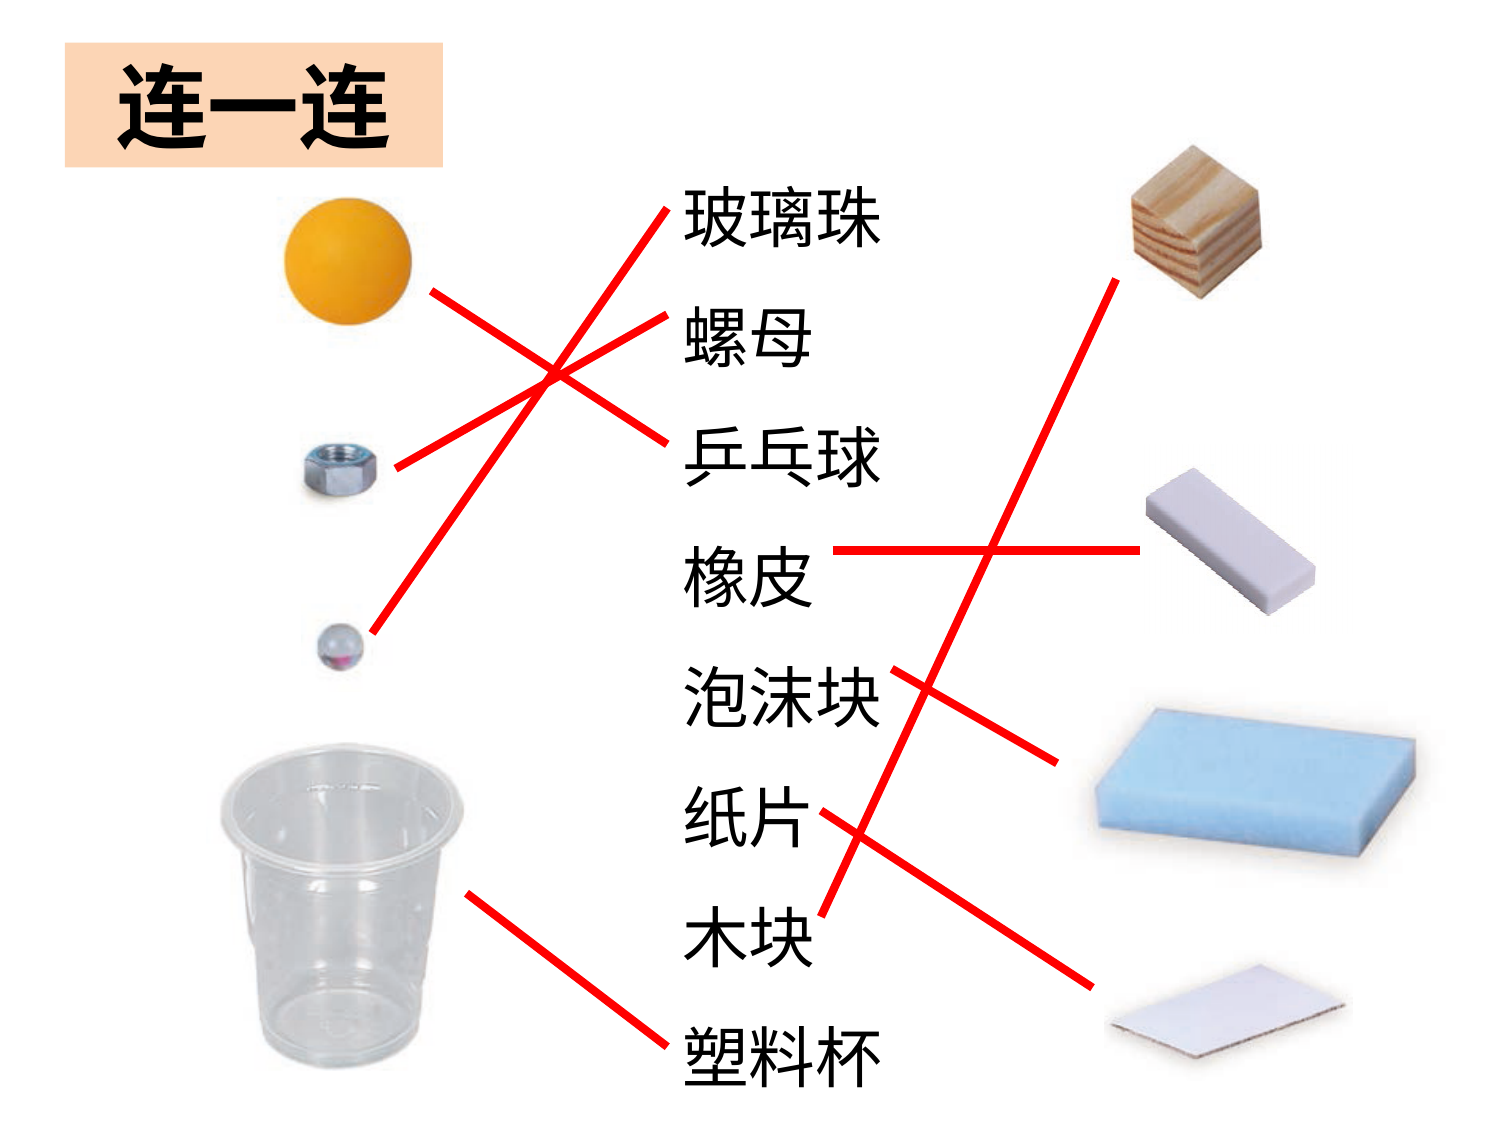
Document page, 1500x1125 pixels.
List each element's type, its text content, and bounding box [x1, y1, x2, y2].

picture [1139, 444, 1353, 634]
text_box 连一连 [64, 42, 443, 168]
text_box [371, 207, 668, 634]
picture [277, 408, 371, 529]
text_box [466, 892, 668, 1047]
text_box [820, 810, 1093, 988]
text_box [891, 668, 1058, 764]
picture [1115, 136, 1270, 318]
picture [206, 573, 491, 1093]
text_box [820, 278, 1117, 918]
picture [253, 172, 432, 365]
picture [1104, 940, 1353, 1085]
text_box 玻璃珠 螺母 乒乓球 橡皮 泡沫块 纸片 木块 塑料杯 [667, 128, 1069, 1103]
picture [1093, 644, 1454, 929]
